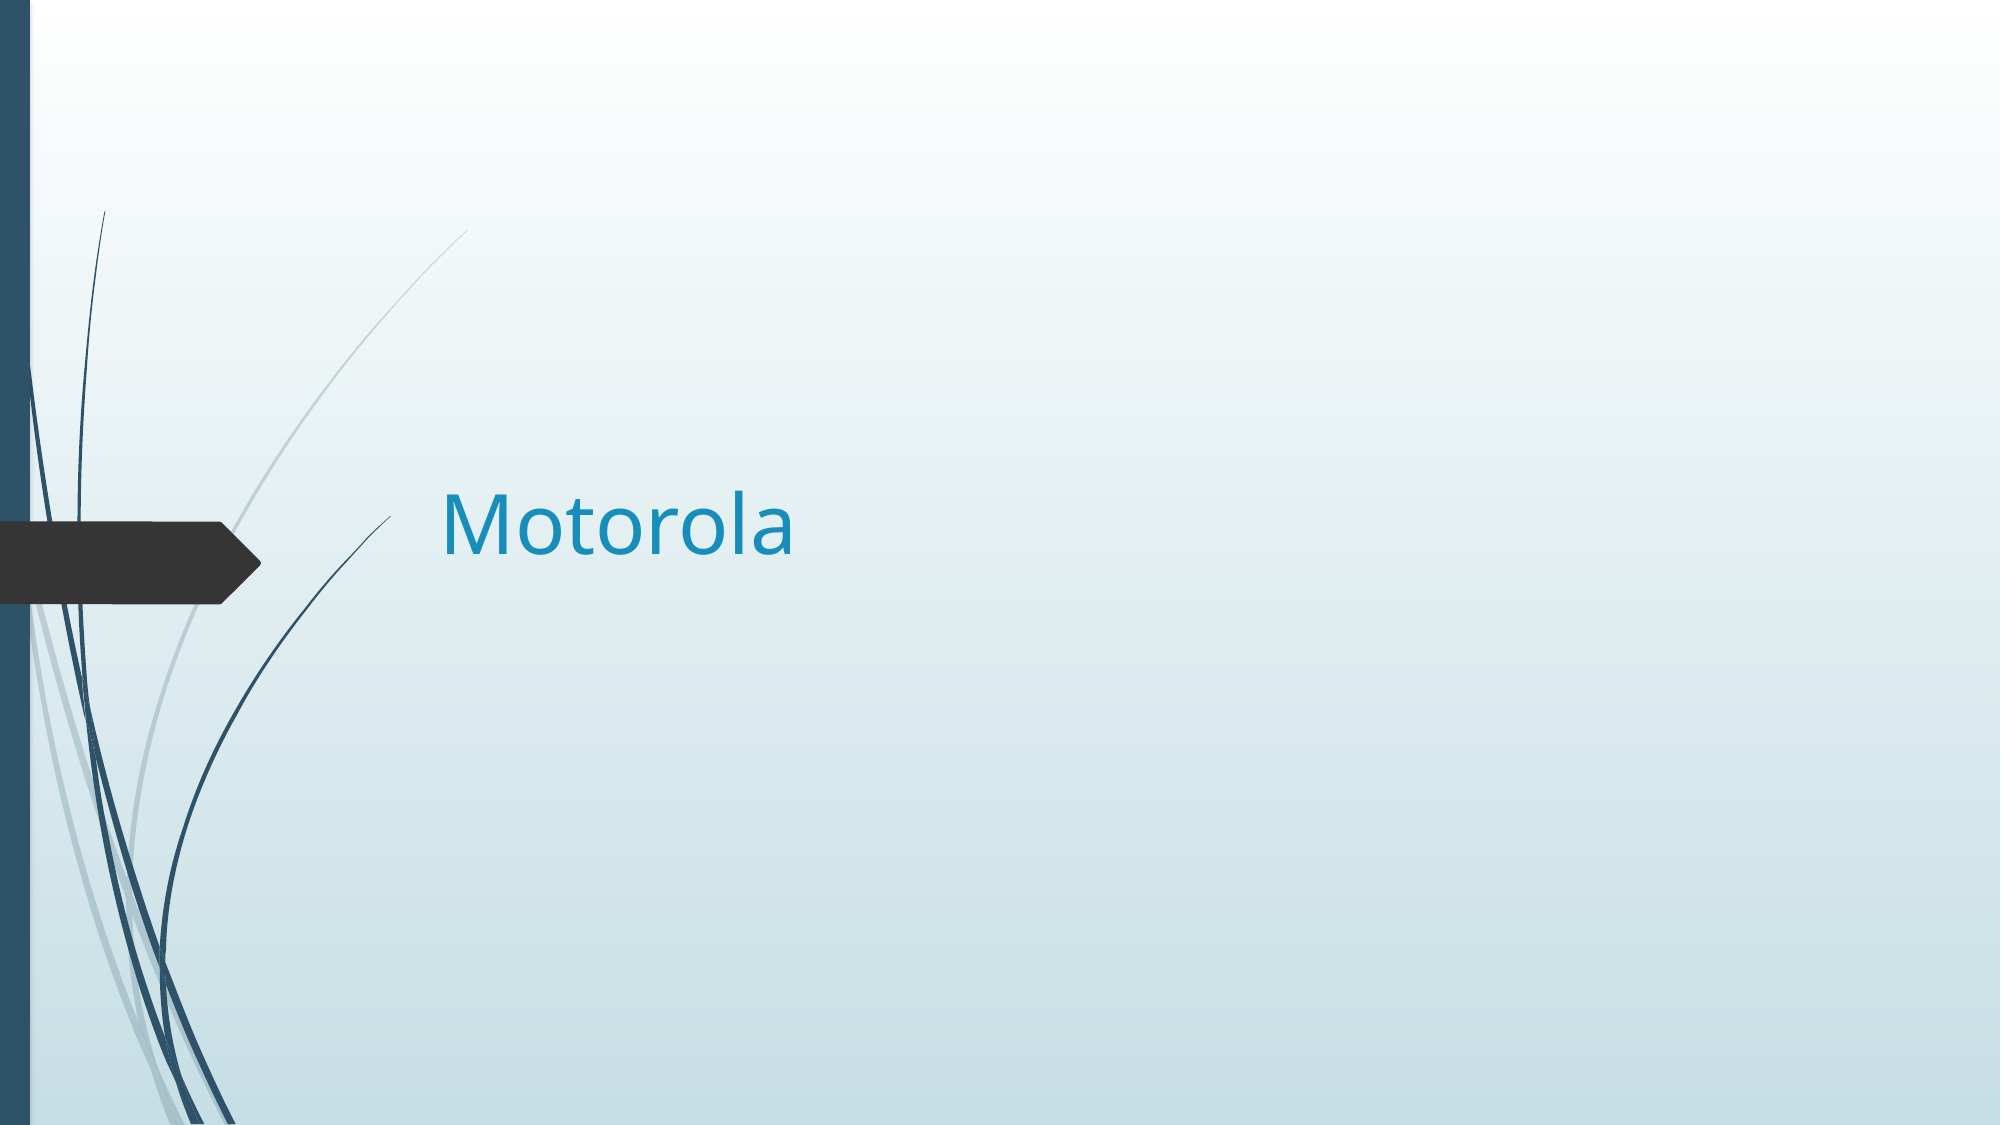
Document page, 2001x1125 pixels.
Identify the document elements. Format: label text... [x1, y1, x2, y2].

title Motorola [424, 337, 1888, 579]
